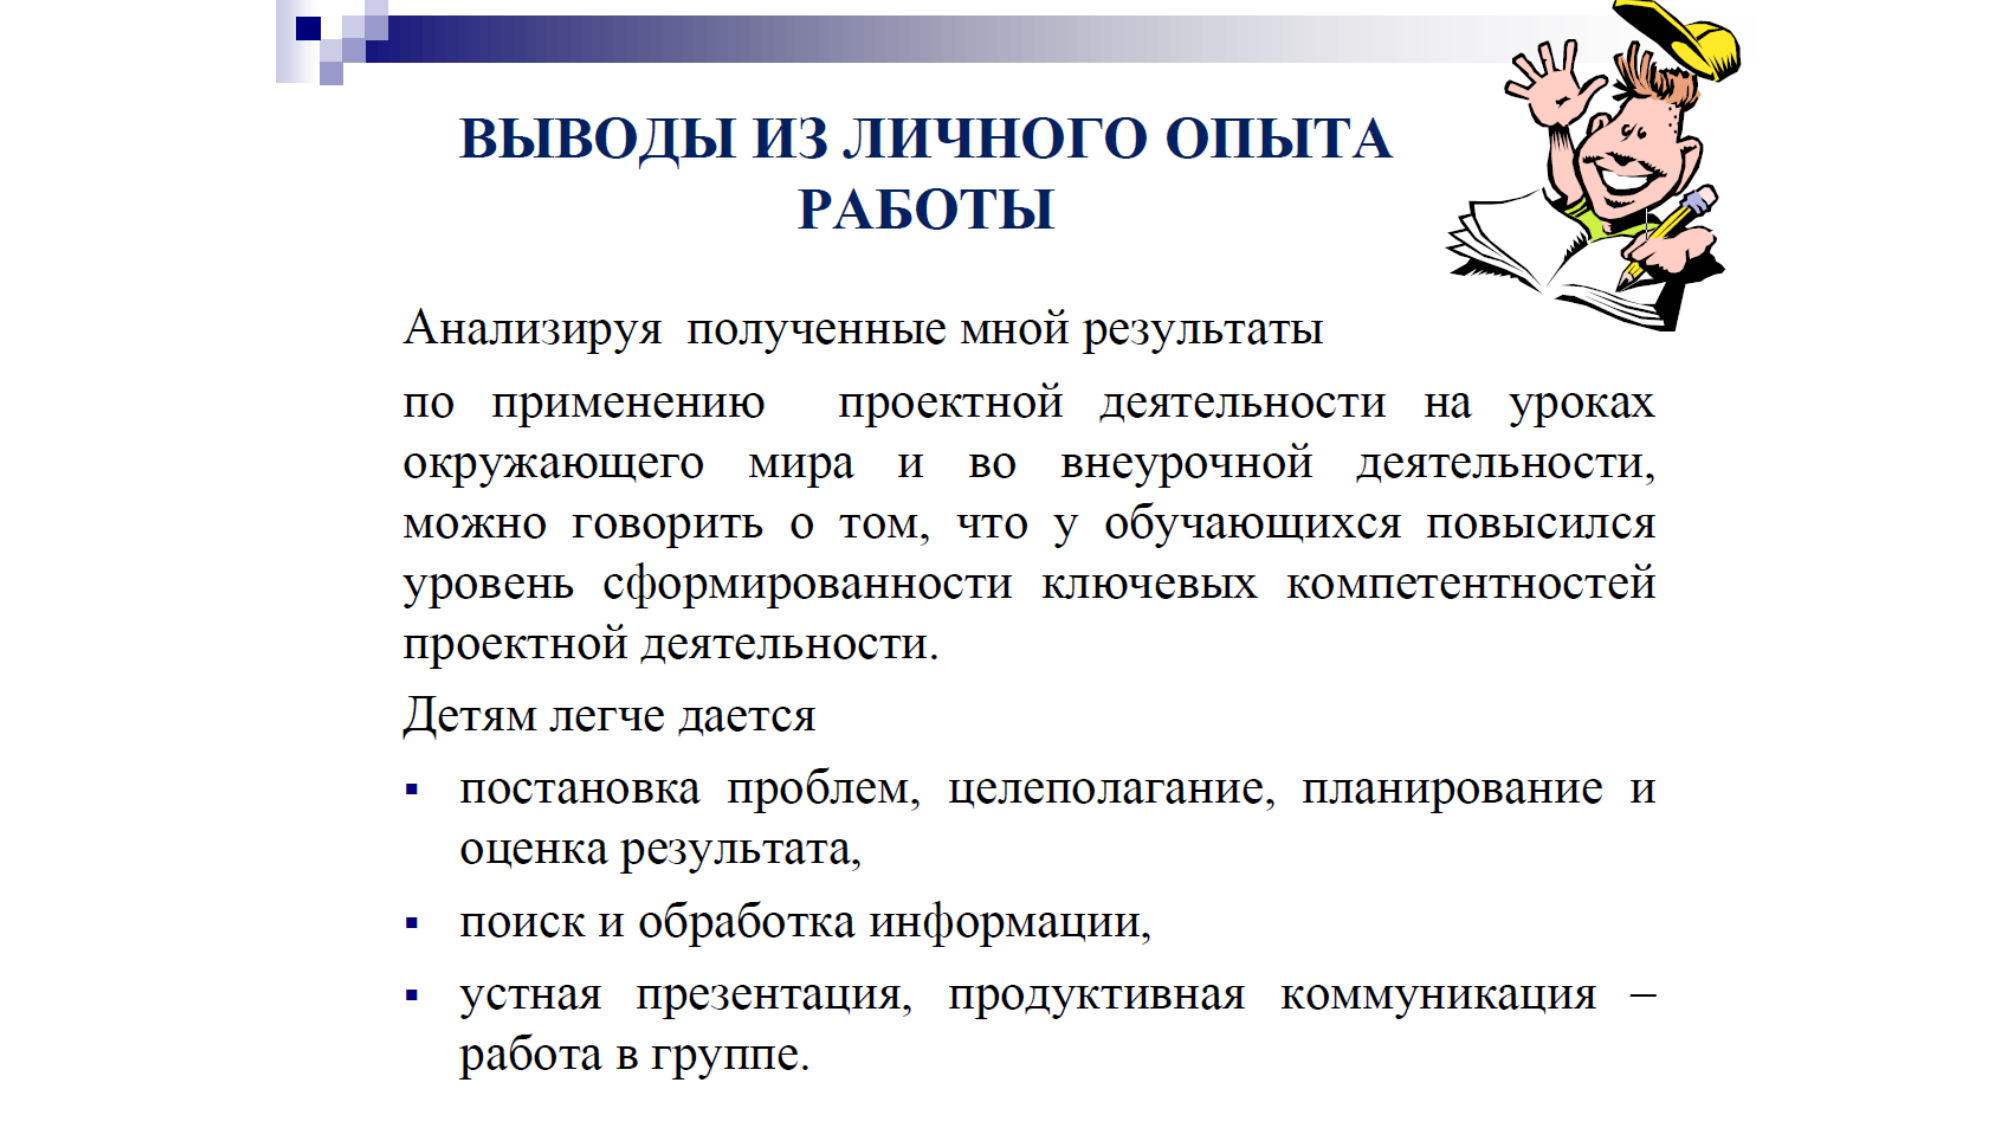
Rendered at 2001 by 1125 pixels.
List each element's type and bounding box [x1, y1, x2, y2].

list [276, 0, 1775, 1095]
